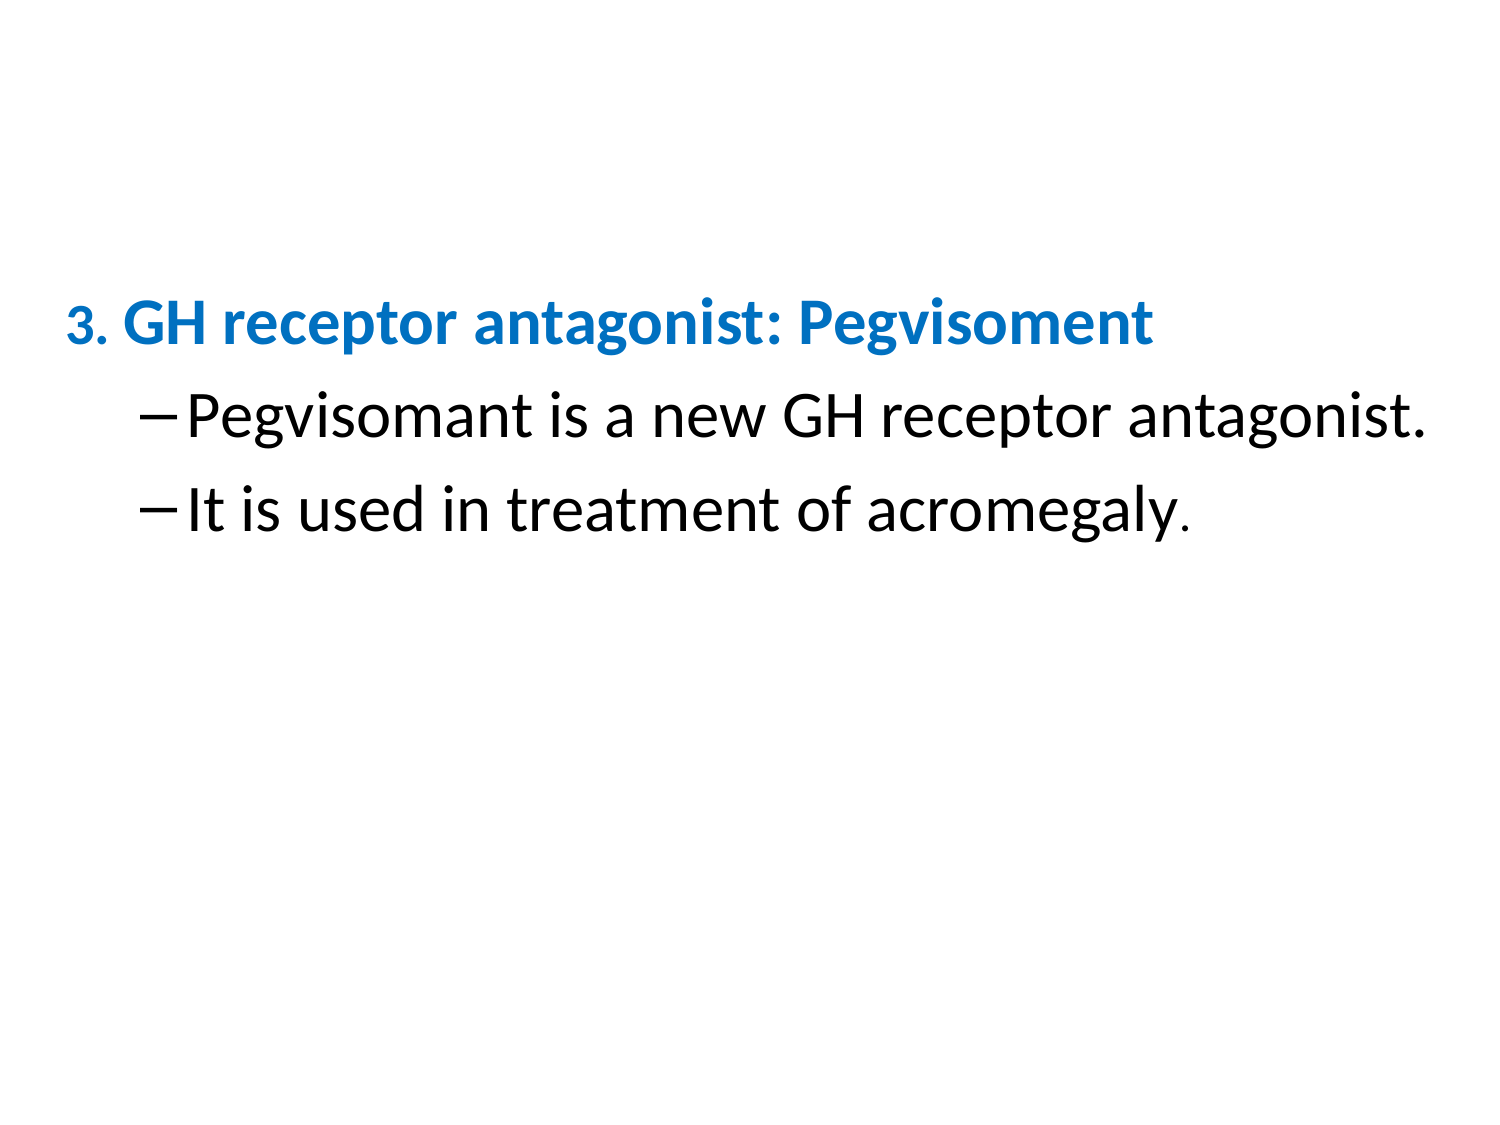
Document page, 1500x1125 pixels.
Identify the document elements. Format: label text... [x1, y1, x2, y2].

list 3. GH receptor antagonist: Pegvisoment Pegvisomant is a new GH receptor antagonist. It is used in treatment of acromegaly. [50, 270, 1450, 1013]
